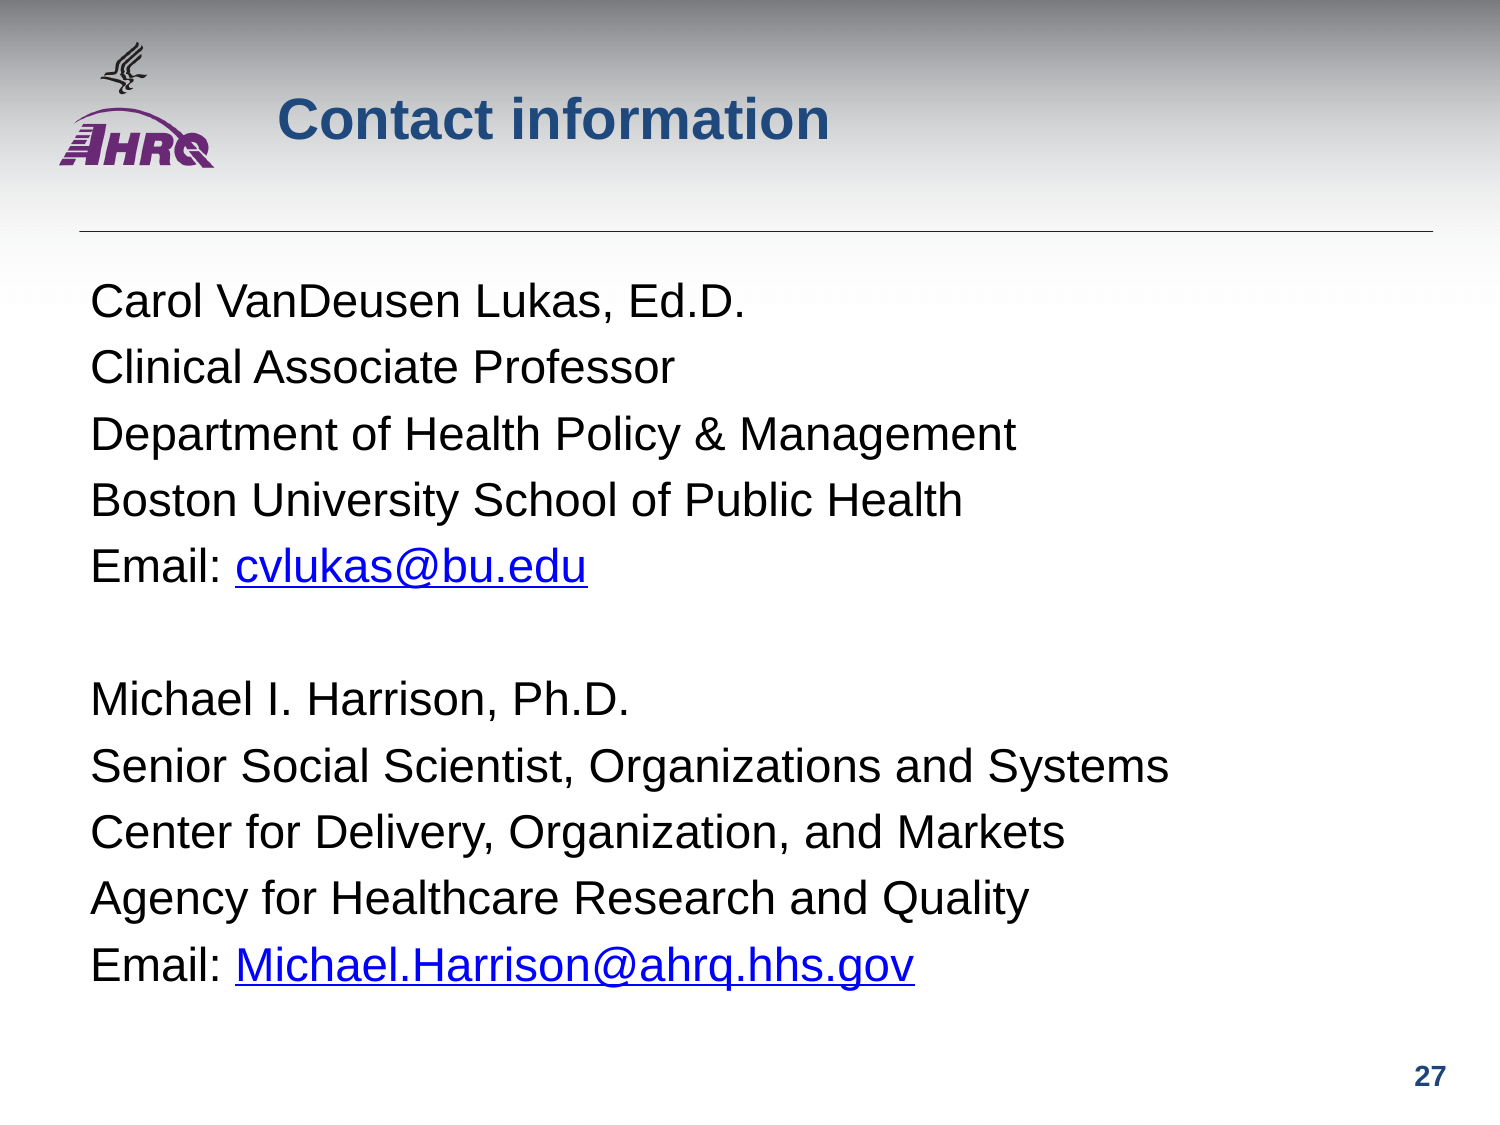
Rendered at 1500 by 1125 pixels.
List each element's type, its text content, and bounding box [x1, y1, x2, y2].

picture [0, 0, 1500, 1125]
text_box 27 [1321, 1032, 1447, 1093]
list Carol VanDeusen Lukas, Ed.D. Clinical Associate Professor Department of Health Policy & Management Boston University School of Public Health Email: cvlukas@bu.edu Michael I. Harrison, Ph.D. Senior Social Scientist, Organizations and Systems Center for Delivery, Organization, and Markets Agency for Healthcare Research and Quality Email: Michael.Harrison@ahrq.hhs.gov [75, 262, 1425, 1005]
title Contact information [262, 45, 1425, 188]
